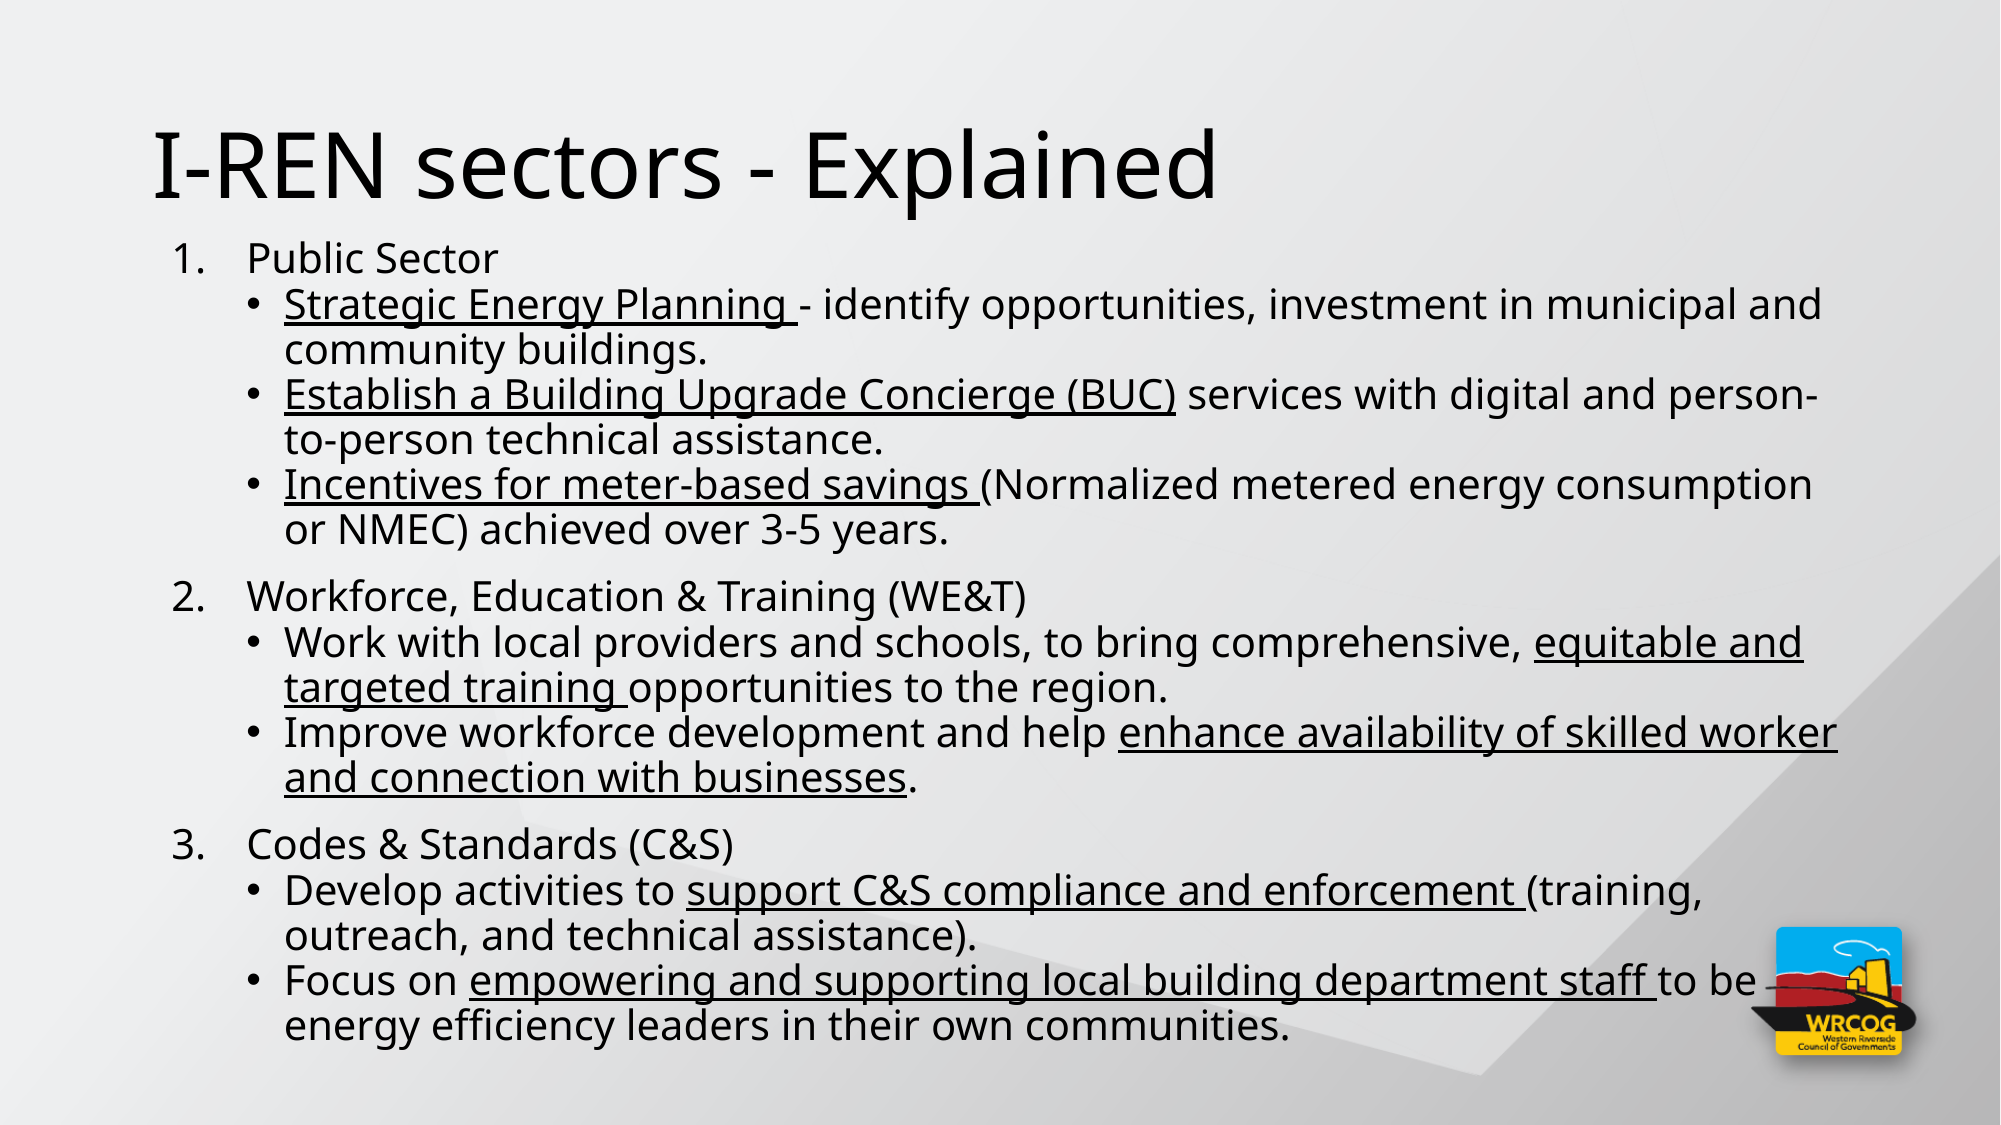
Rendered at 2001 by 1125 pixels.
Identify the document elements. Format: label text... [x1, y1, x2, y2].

title I-REN sectors - Explained [137, 59, 1863, 228]
picture [0, 0, 2001, 1125]
list Public Sector Strategic Energy Planning - identify opportunities, investment in municipal and community buildings. Establish a Building Upgrade Concierge (BUC) services with digital and person-to-person technical assistance. Incentives for meter-based savings (Normalized metered energy consumption or NMEC) achieved over 3-5 years. Workforce, Education & Training (WE&T) Work with local providers and schools, to bring comprehensive, equitable and targeted training opportunities to the region. Improve workforce development and help enhance availability of skilled worker and connection with businesses. Codes & Standards (C&S) Develop activities to support C&S compliance and enforcement (training, outreach, and technical assistance). Focus on empowering and supporting local building department staff to be energy efficiency leaders in their own communities. [137, 228, 1863, 943]
